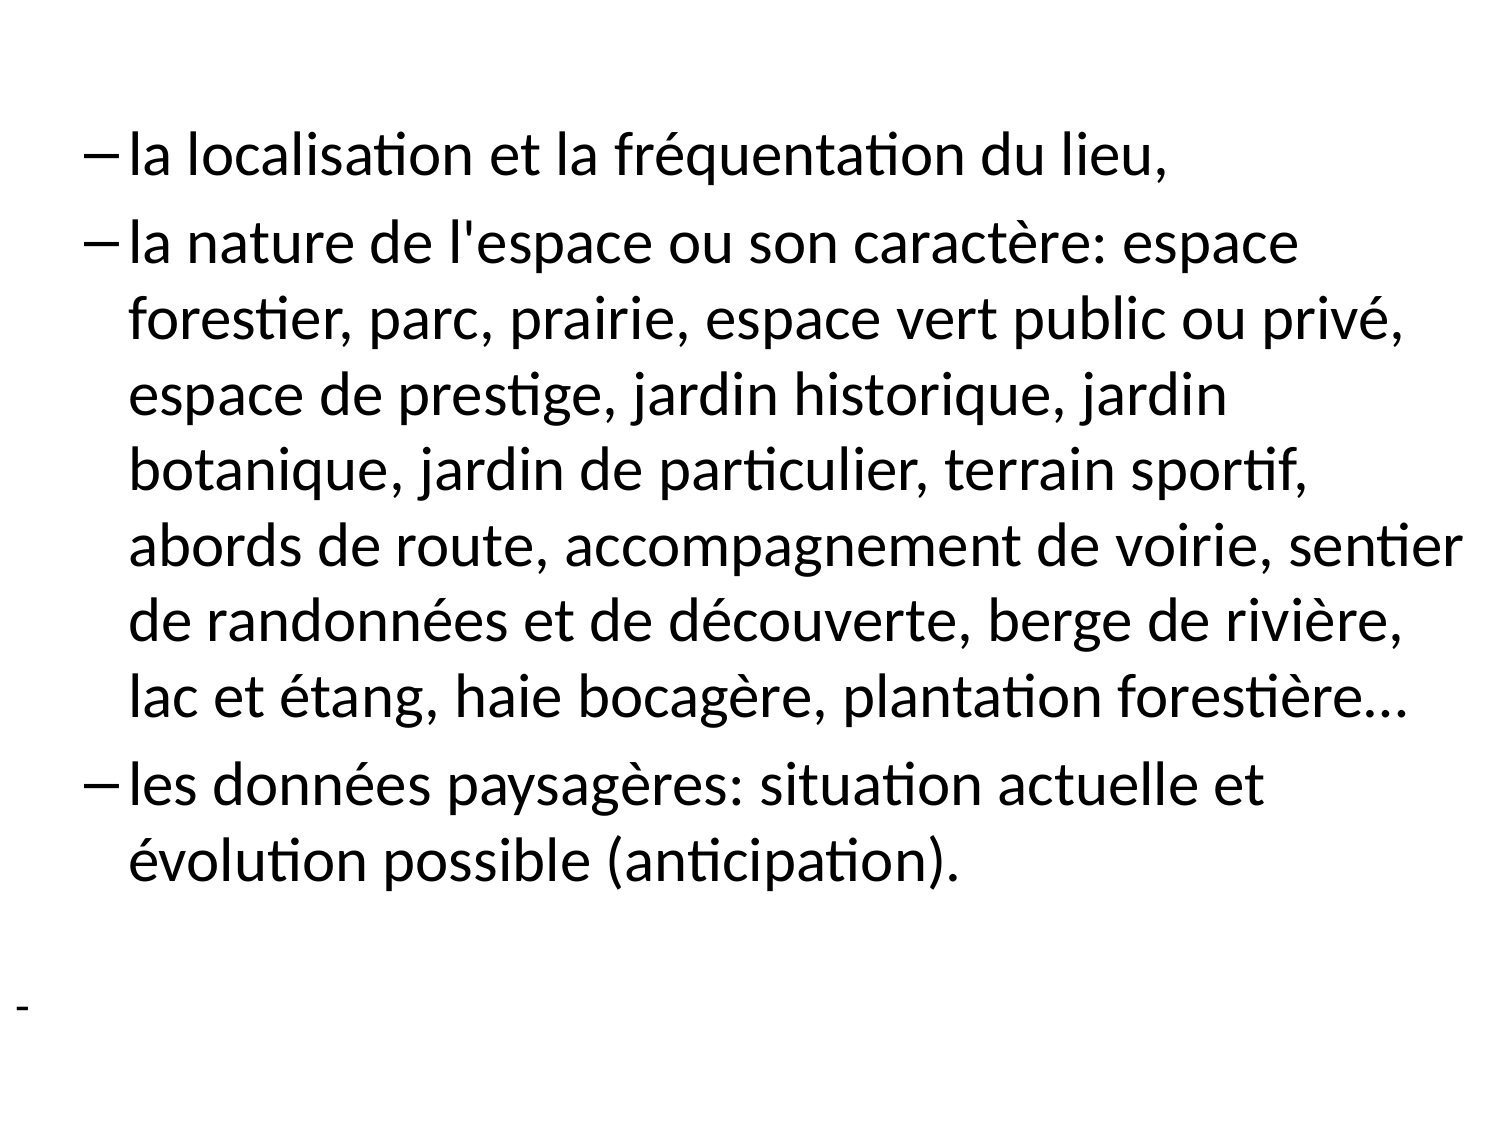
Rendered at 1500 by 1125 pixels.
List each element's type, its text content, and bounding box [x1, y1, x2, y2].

list la localisation et la fréquentation du lieu, la nature de l'espace ou son caractère: espace forestier, parc, prairie, espace vert public ou privé, espace de prestige, jardin historique, jardin botanique, jardin de particulier, terrain sportif, abords de route, accompagnement de voirie, sentier de randonnées et de découverte, berge de rivière, lac et étang, haie bocagère, plantation forestière… les données paysagères: situation actuelle et évolution possible (anticipation). - [0, 35, 1500, 1090]
